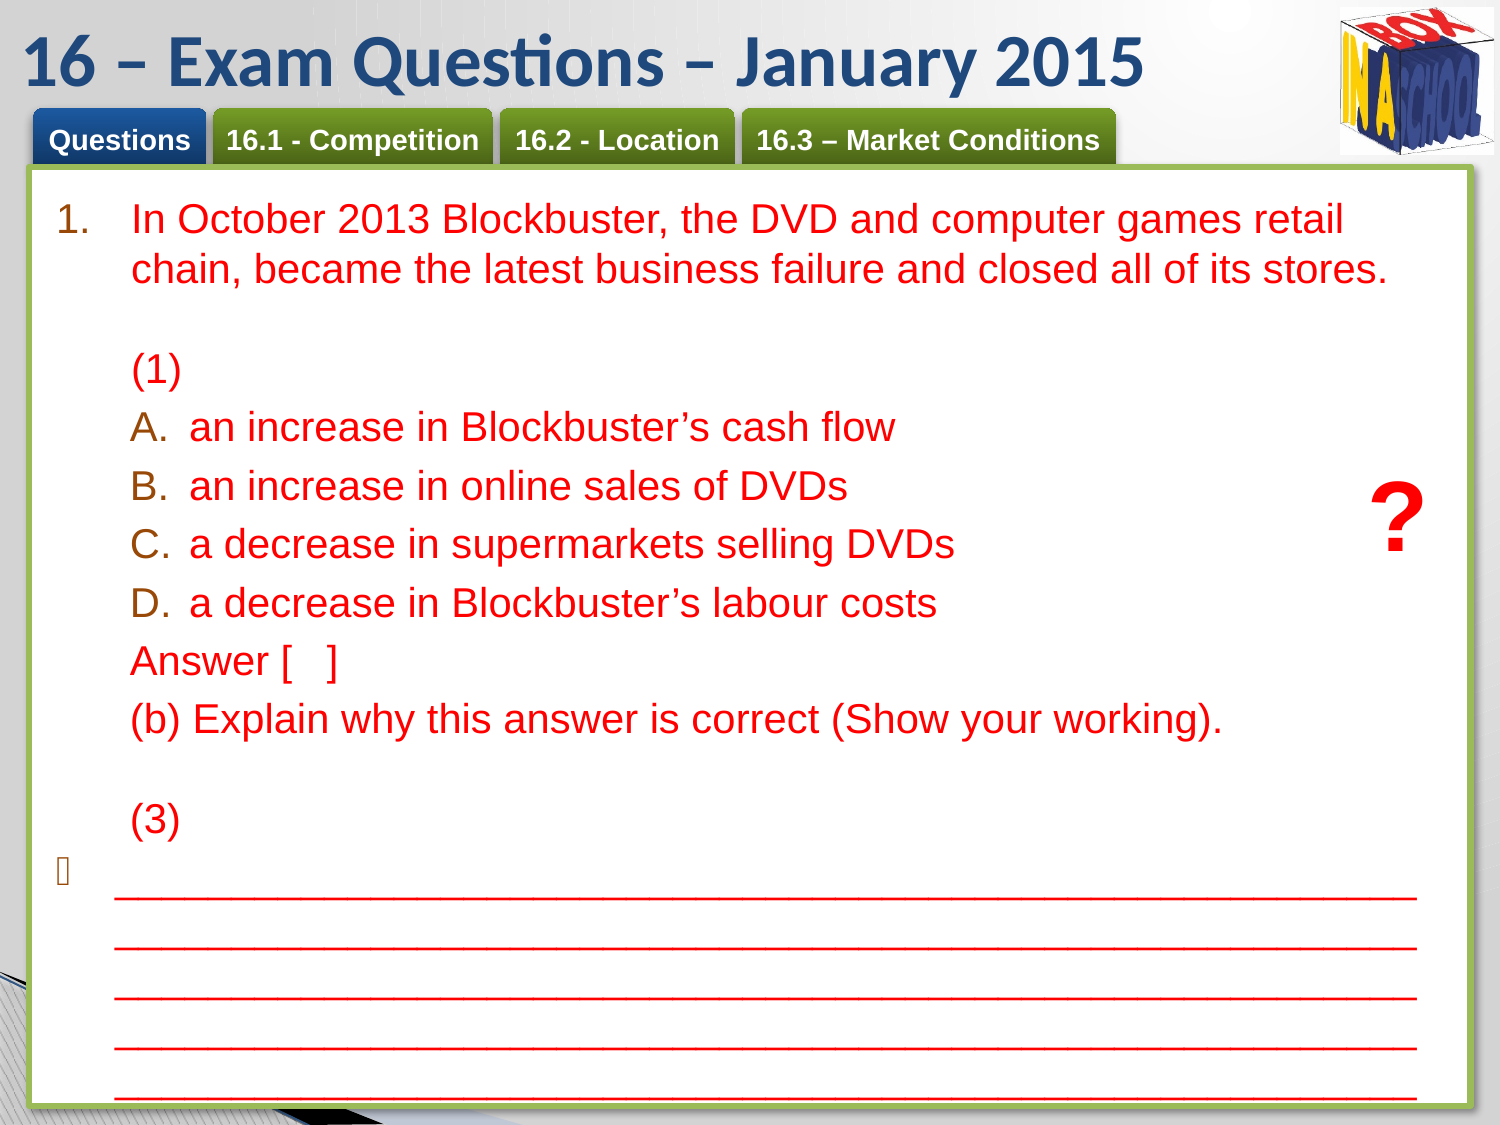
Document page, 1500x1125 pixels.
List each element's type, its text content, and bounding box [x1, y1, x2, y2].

picture [1340, 7, 1495, 155]
text_box ? [1352, 444, 1447, 580]
text_box In October 2013 Blockbuster, the DVD and computer games retail chain, became the latest business failure and closed all of its stores. (1) an increase in Blockbuster’s cash flow an increase in online sales of DVDs a decrease in supermarkets selling DVDs a decrease in Blockbuster’s labour costs Answer [ ] (b) Explain why this answer is correct (Show your working). (3) _____________________________________________________________________________________________________________________________________________________________________________________________________________________________________________________________________________________________________________________________________________________________________________________________________________________________________(Total for Question 4 = 4 marks) [41, 184, 1447, 1125]
title 16 – Exam Questions – January 2015 [5, 11, 1270, 102]
